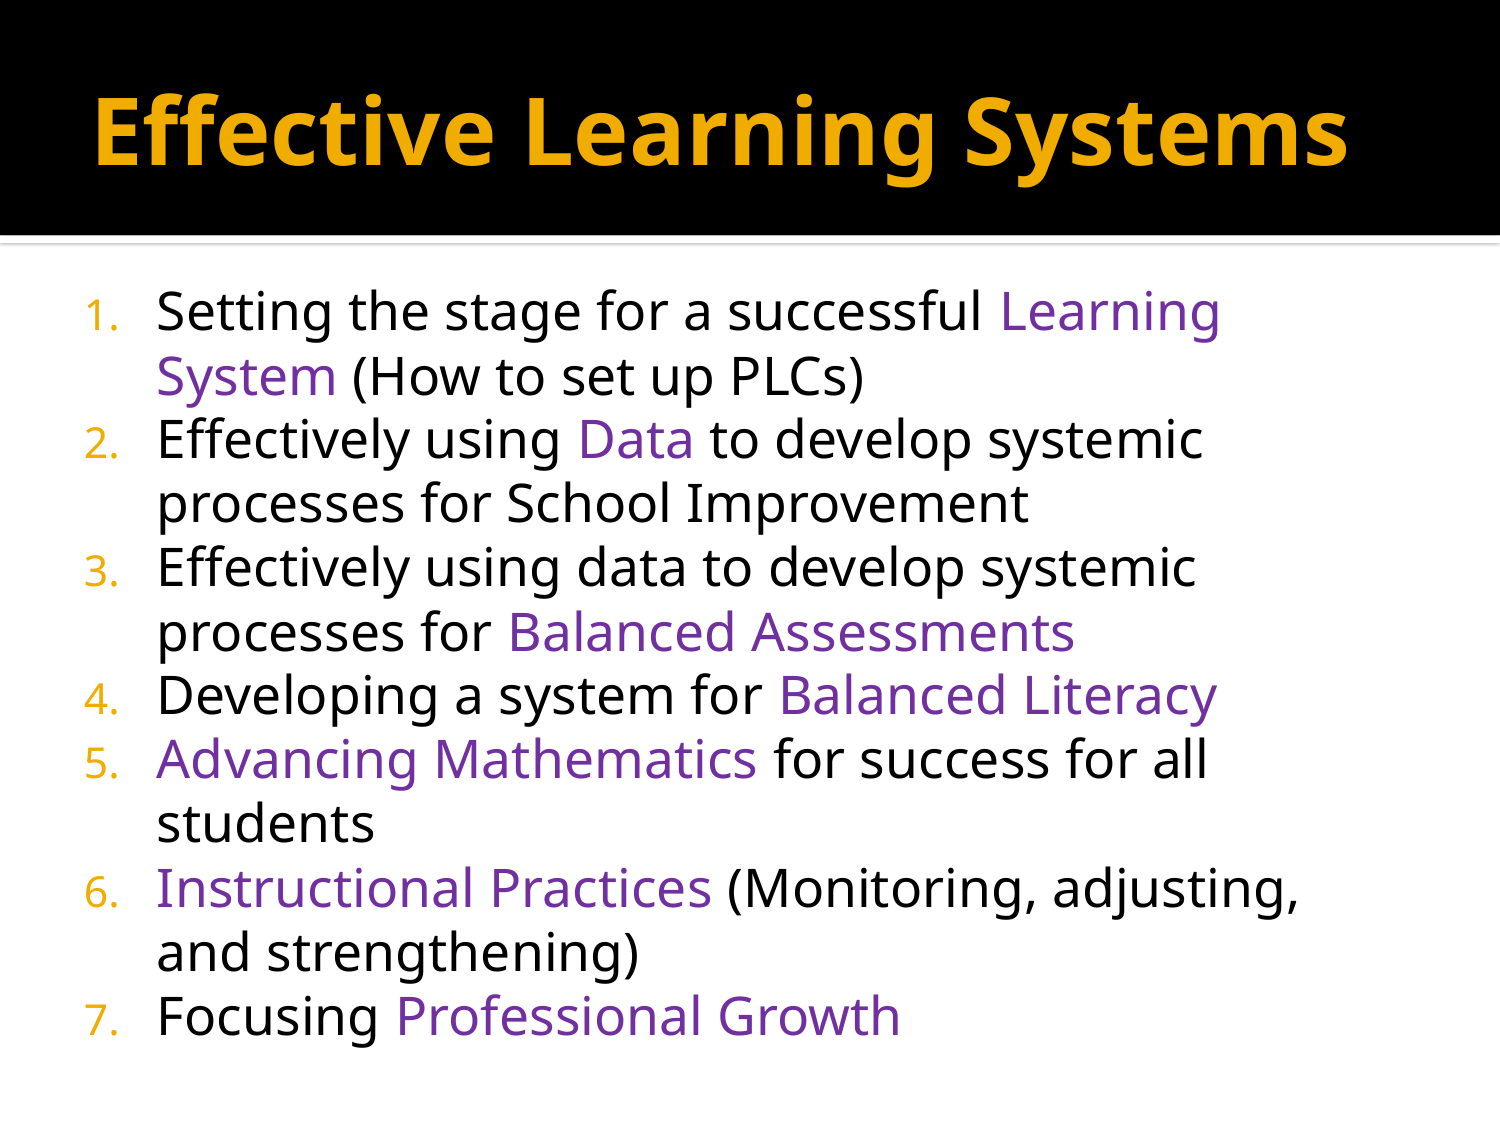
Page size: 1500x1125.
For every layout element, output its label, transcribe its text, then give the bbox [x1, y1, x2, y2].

title Effective Learning Systems [75, 25, 1425, 231]
list Setting the stage for a successful Learning System (How to set up PLCs) Effectively using Data to develop systemic processes for School Improvement Effectively using data to develop systemic processes for Balanced Assessments Developing a system for Balanced Literacy Advancing Mathematics for success for all students Instructional Practices (Monitoring, adjusting, and strengthening) Focusing Professional Growth [75, 262, 1425, 1063]
